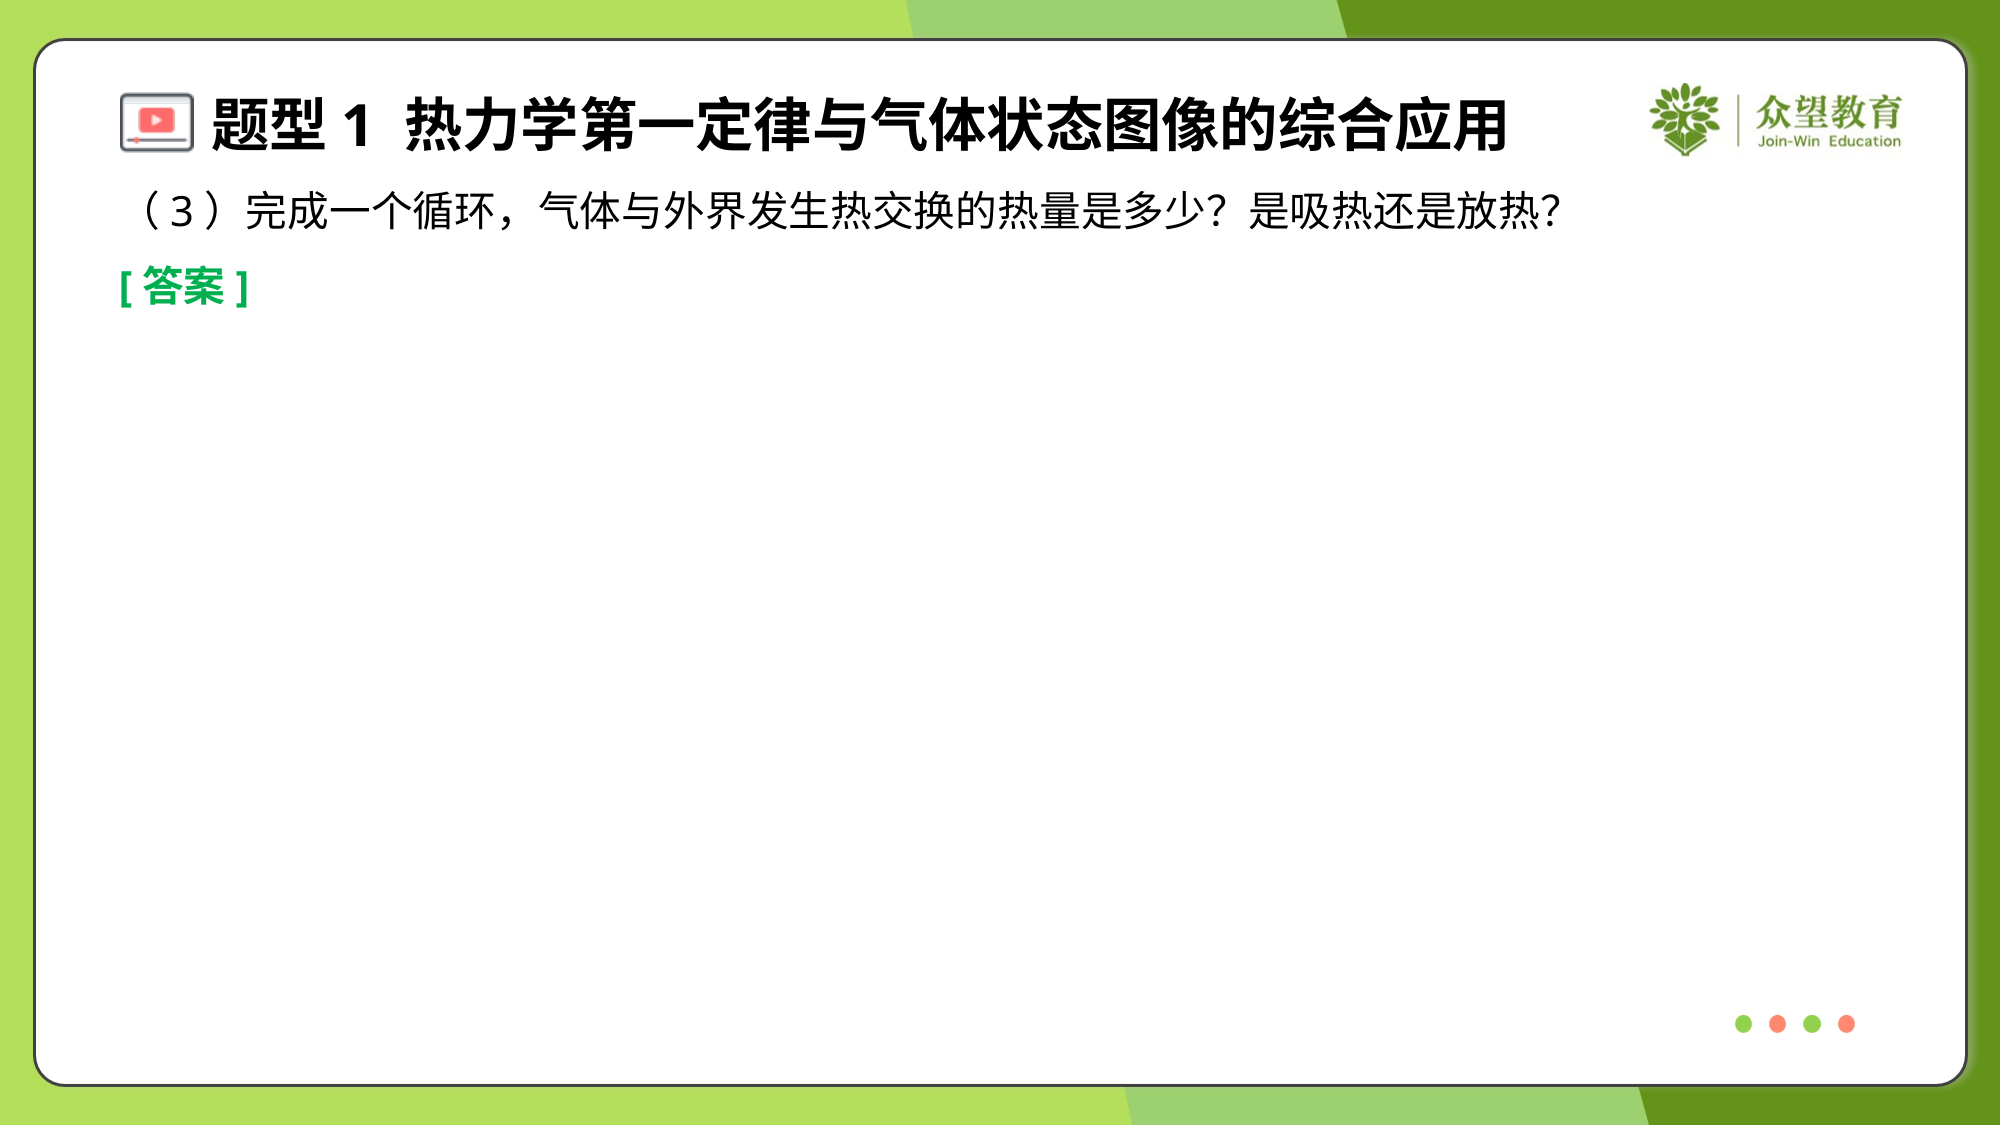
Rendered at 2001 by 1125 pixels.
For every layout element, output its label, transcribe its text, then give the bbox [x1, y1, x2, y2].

text_box （3）完成一个循环，气体与外界发生热交换的热量是多少？是吸热还是放热？ [118, 159, 1883, 227]
picture [0, 0, 2000, 1125]
